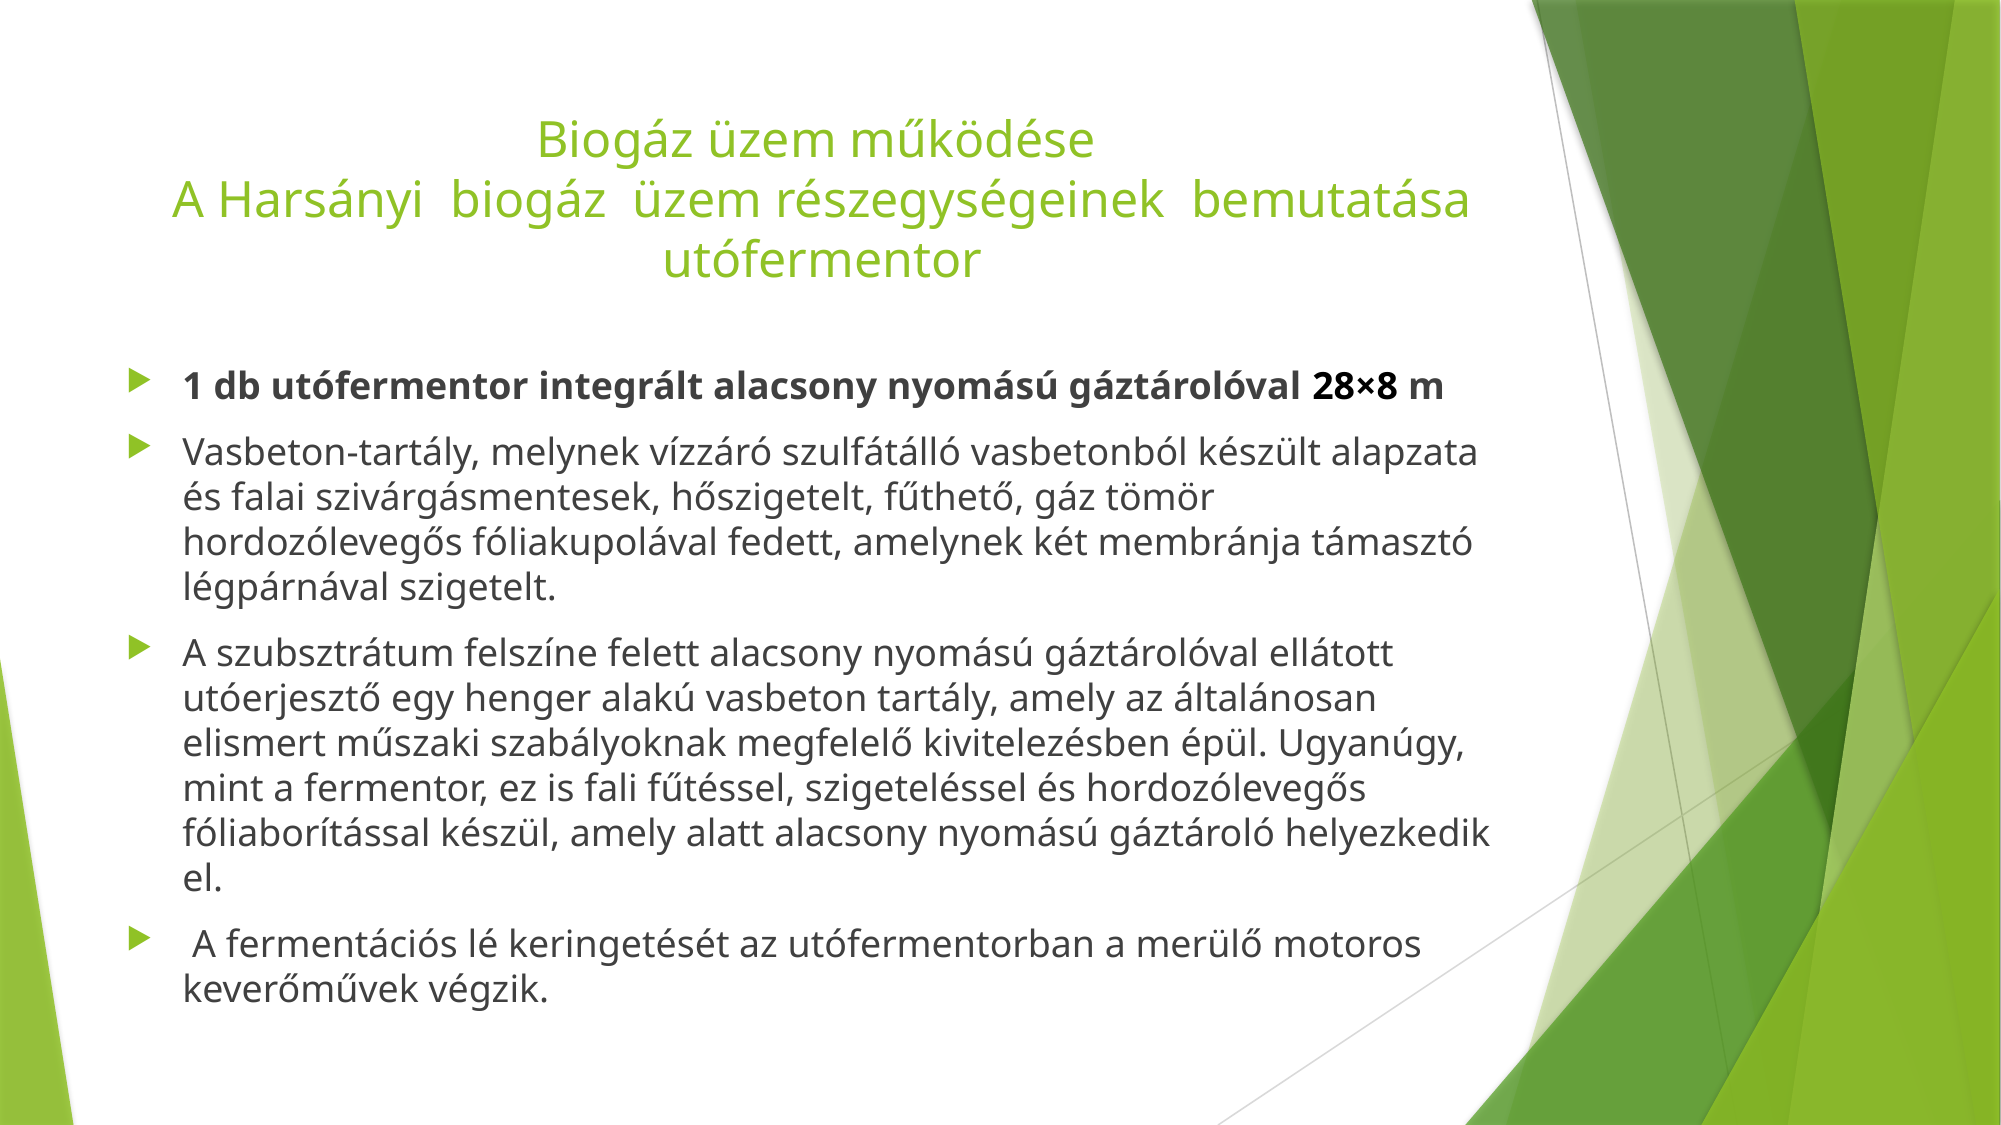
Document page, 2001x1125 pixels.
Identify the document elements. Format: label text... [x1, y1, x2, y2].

title Biogáz üzem működése A Harsányi biogáz üzem részegységeinek bemutatása utófermentor [111, 99, 1522, 317]
list 1 db utófermentor integrált alacsony nyomású gáztárolóval 28×8 m Vasbeton-tartály, melynek vízzáró szulfátálló vasbetonból készült alapzata és falai szivárgásmentesek, hőszigetelt, fűthető, gáz tömör hordozólevegős fóliakupolával fedett, amelynek két membránja támasztó légpárnával szigetelt. A szubsztrátum felszíne felett alacsony nyomású gáztárolóval ellátott utóerjesztő egy henger alakú vasbeton tartály, amely az általánosan elismert műszaki szabályoknak megfelelő kivitelezésben épül. Ugyanúgy, mint a fermentor, ez is fali fűtéssel, szigeteléssel és hordozólevegős fóliaborítással készül, amely alatt alacsony nyomású gáztároló helyezkedik el. A fermentációs lé keringetését az utófermentorban a merülő motoros keverőművek végzik. [111, 354, 1522, 992]
